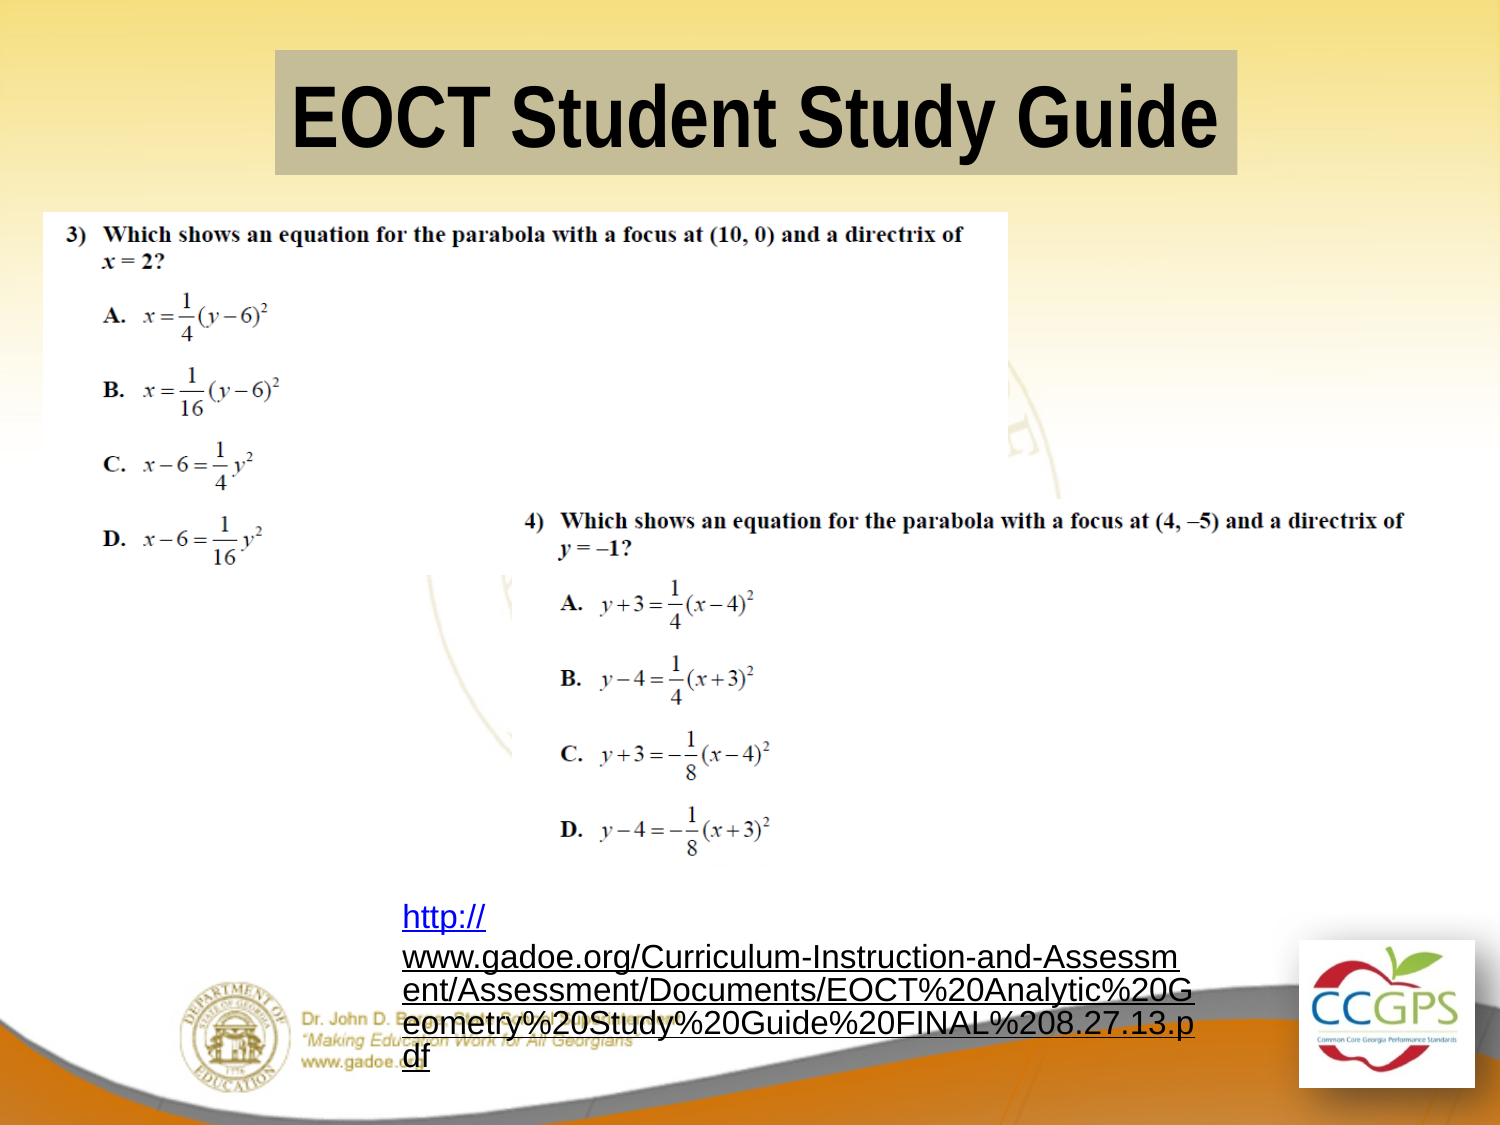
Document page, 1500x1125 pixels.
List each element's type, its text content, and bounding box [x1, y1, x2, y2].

title EOCT Student Study Guide [274, 49, 1238, 176]
picture [0, 0, 1500, 1125]
text_box http://www.gadoe.org/Curriculum-Instruction-and-Assessment/Assessment/Documents/EOCT%20Analytic%20Geometry%20Study%20Guide%20FINAL%208.27.13.pdf [387, 887, 1213, 1022]
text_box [43, 212, 1451, 862]
